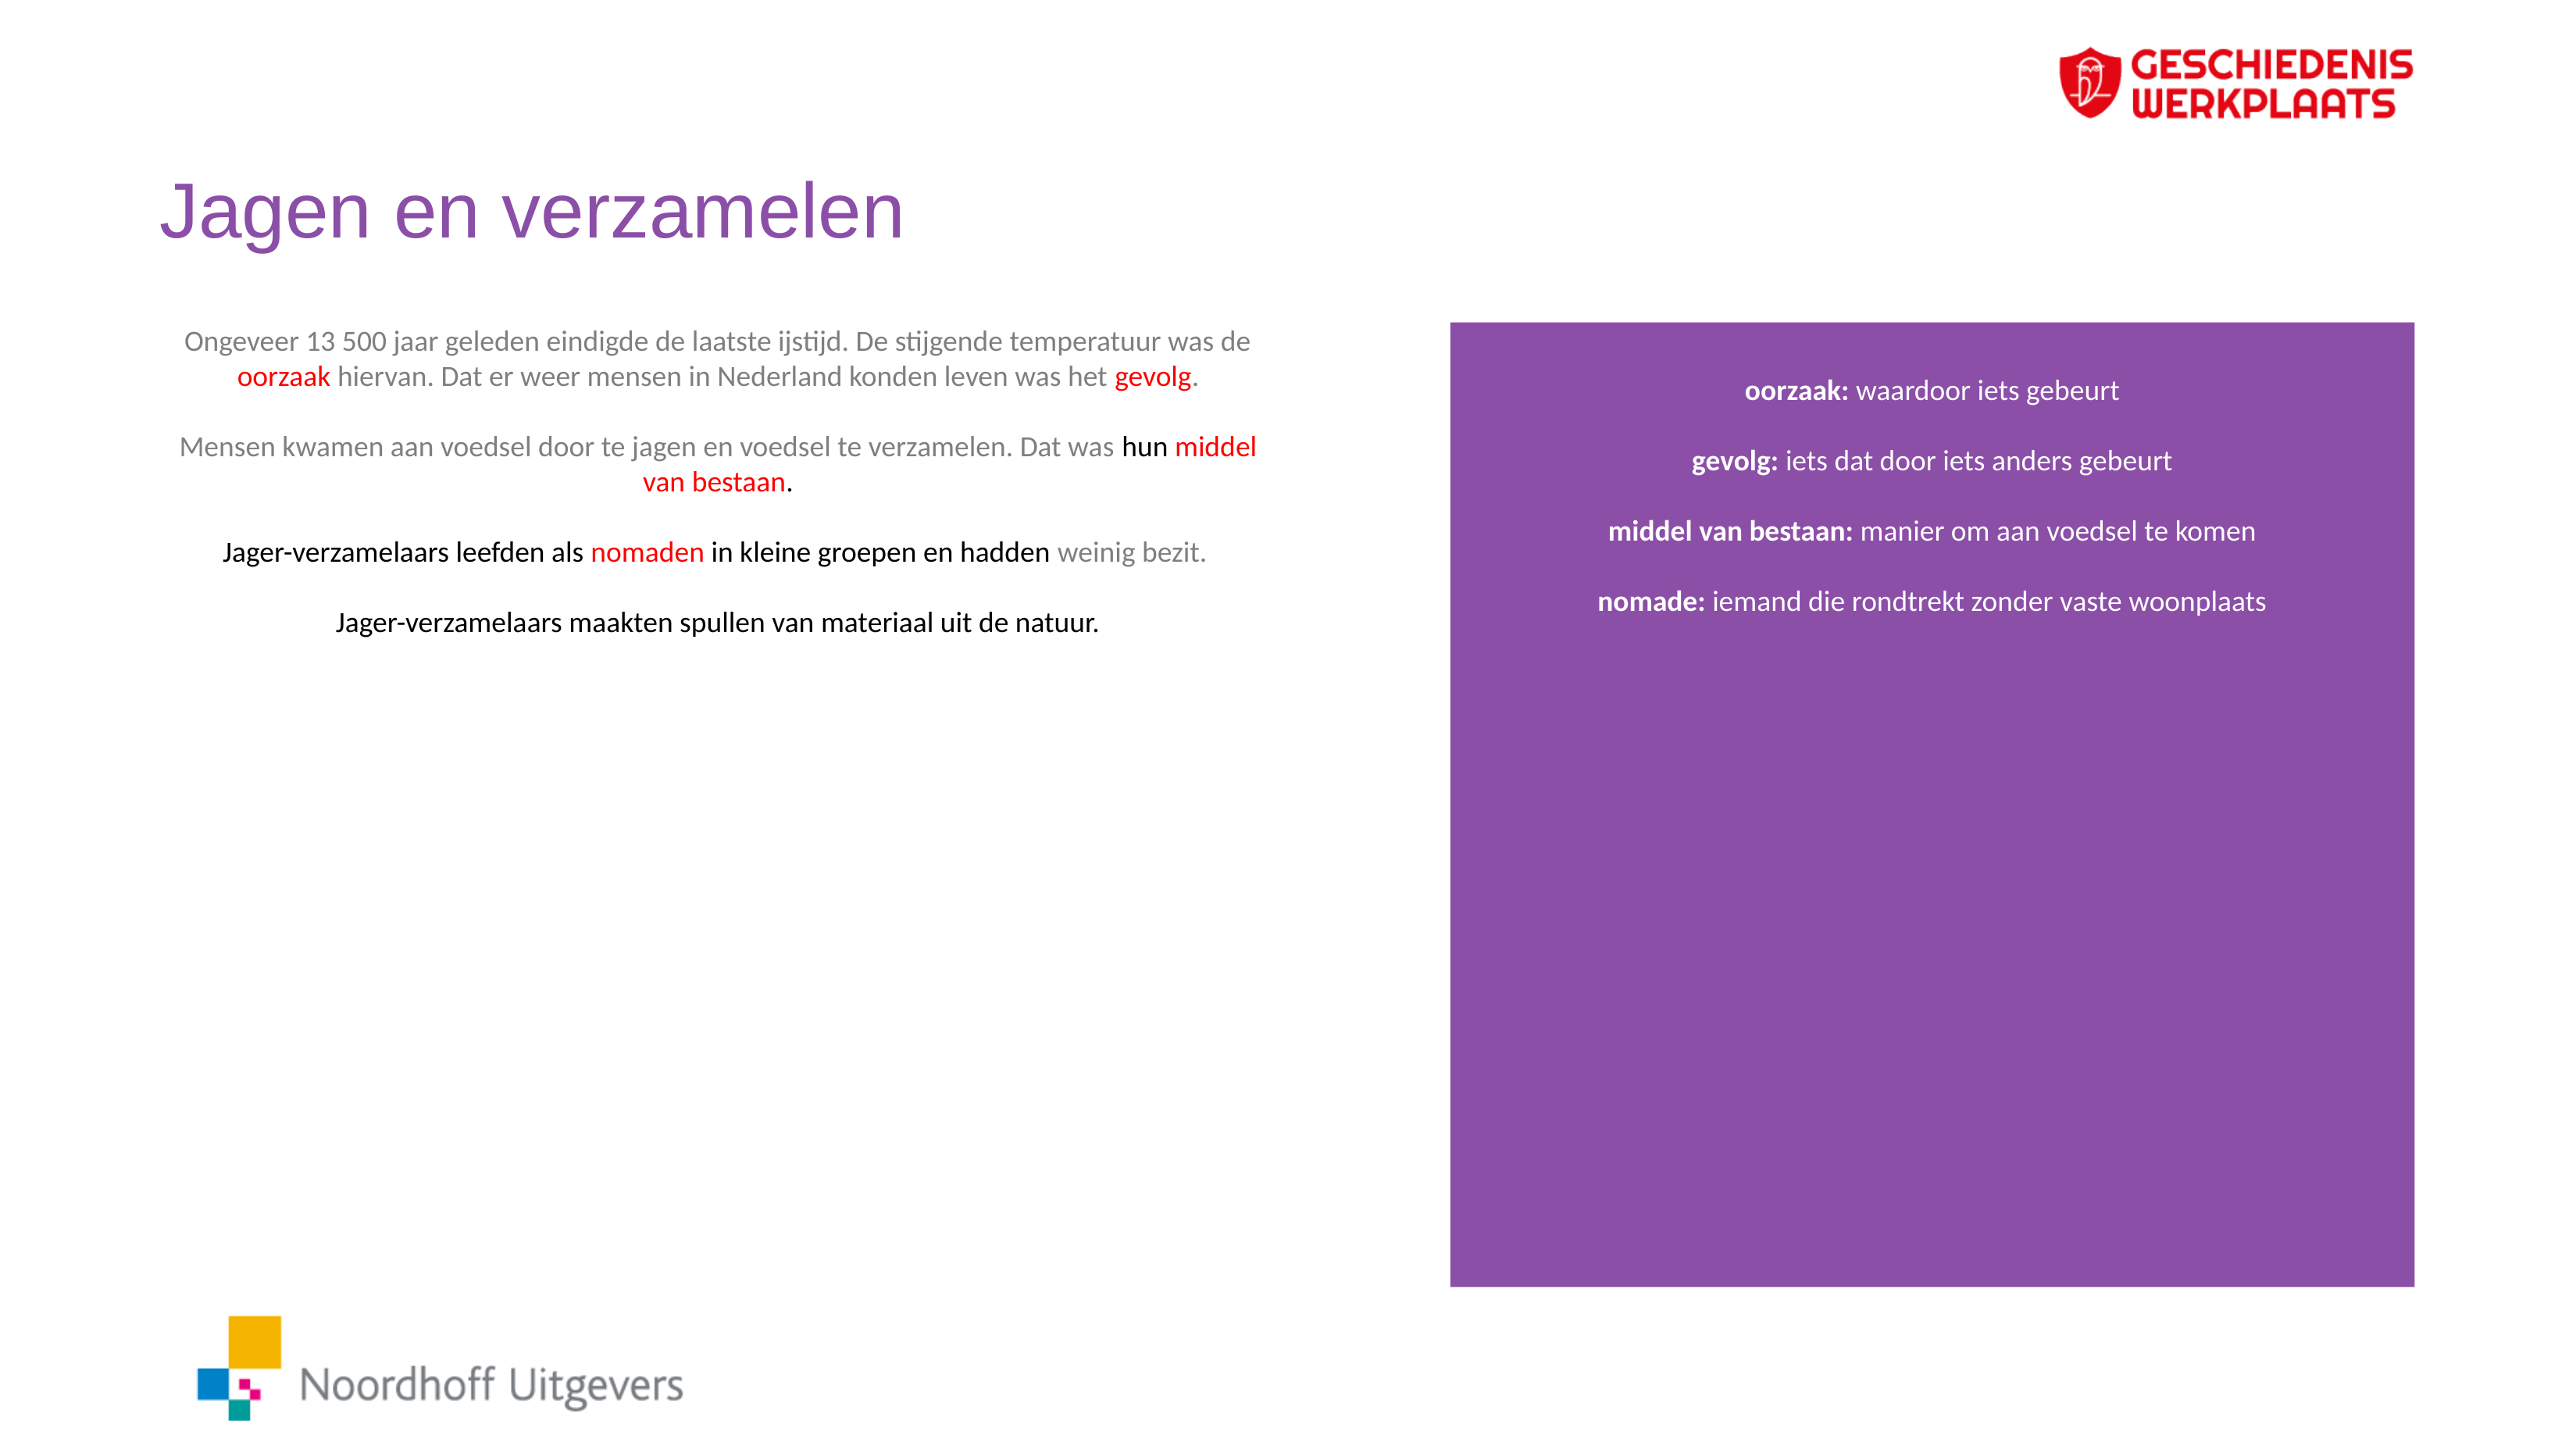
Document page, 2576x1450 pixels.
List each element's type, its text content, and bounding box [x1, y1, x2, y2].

list oorzaak: waardoor iets gebeurt gevolg: iets dat door iets anders gebeurt middel van bestaan: manier om aan voedsel te komen nomade: iemand die rondtrekt zonder vaste woonplaats [1450, 322, 2415, 1288]
list Ongeveer 13 500 jaar geleden eindigde de laatste ijstijd. De stijgende temperatuur was de oorzaak hiervan. Dat er weer mensen in Nederland konden leven was het gevolg. Mensen kwamen aan voedsel door te jagen en voedsel te verzamelen. Dat was hun middel van bestaan. Jager-verzamelaars leefden als nomaden in kleine groepen en hadden weinig bezit. Jager-verzamelaars maakten spullen van materiaal uit de natuur. [159, 322, 1291, 1288]
picture [1610, 0, 2576, 161]
title Jagen en verzamelen [159, 159, 2416, 266]
picture [159, 1288, 802, 1449]
